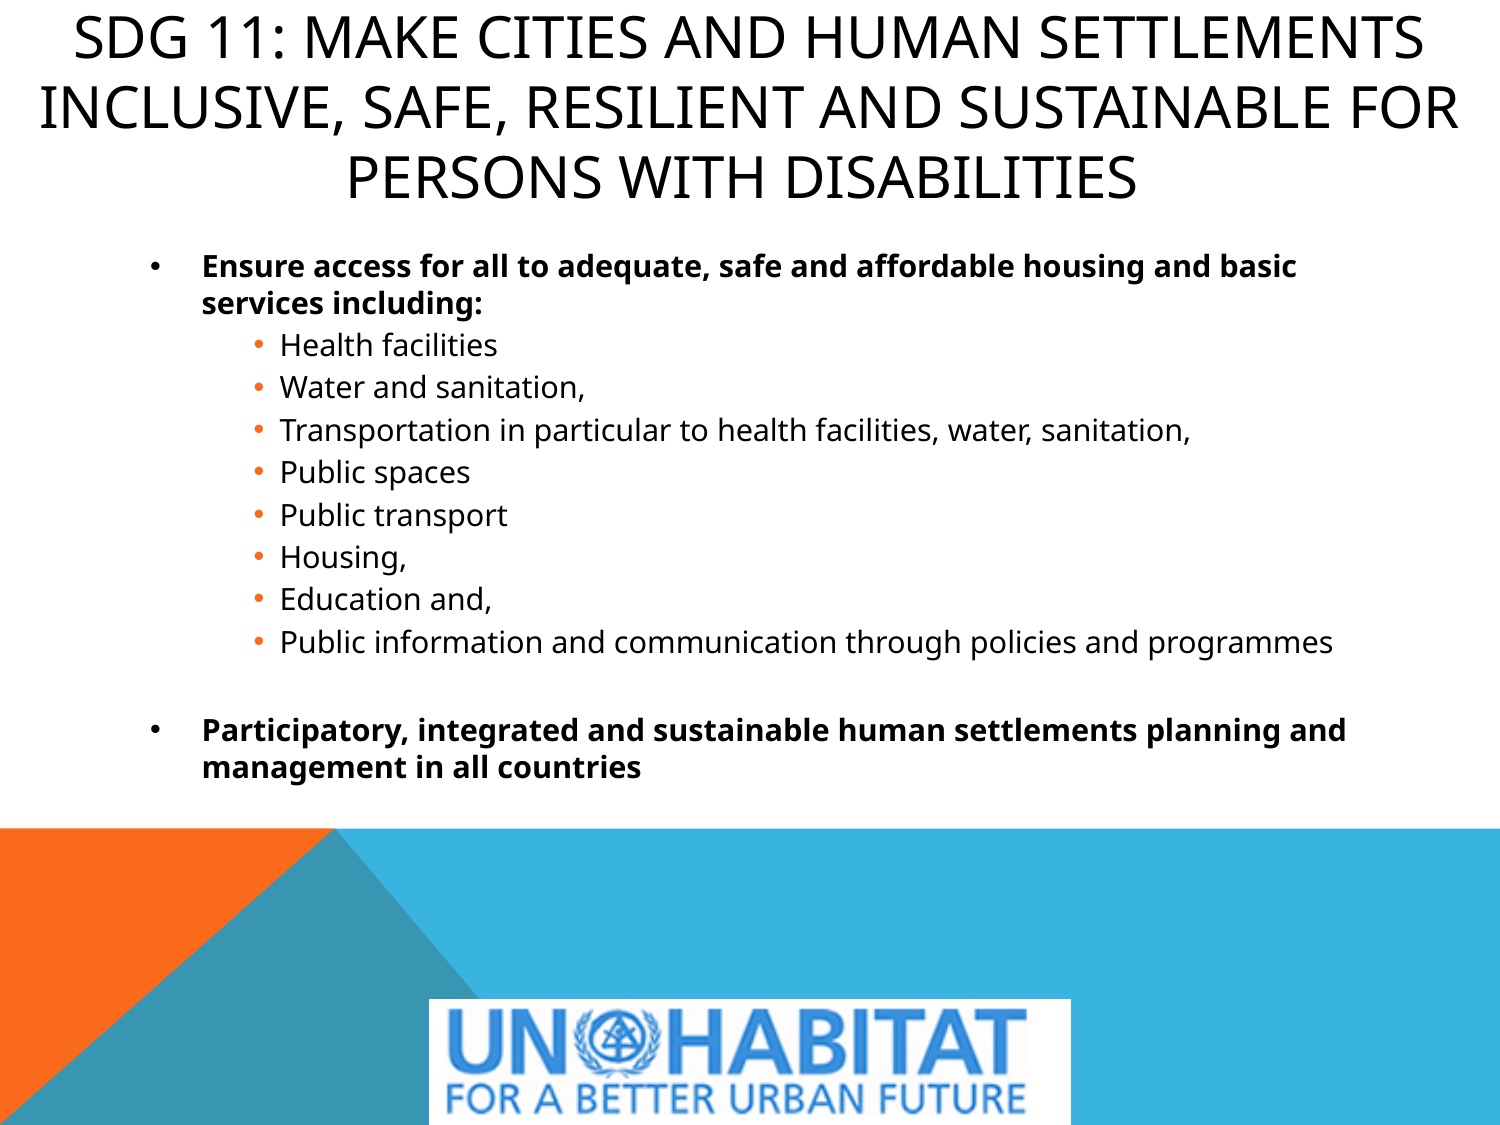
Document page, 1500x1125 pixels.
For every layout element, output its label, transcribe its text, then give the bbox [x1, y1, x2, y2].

title SDG 11: Make cities and human settlements inclusive, safe, resilient and sustainable for persons with disabilities [0, 60, 1500, 150]
list Ensure access for all to adequate, safe and affordable housing and basic services including: Health facilities Water and sanitation, Transportation in particular to health facilities, water, sanitation, Public spaces Public transport Housing, Education and, Public information and communication through policies and programmes Participatory, integrated and sustainable human settlements planning and management in all countries [135, 239, 1369, 827]
picture [428, 999, 1071, 1125]
